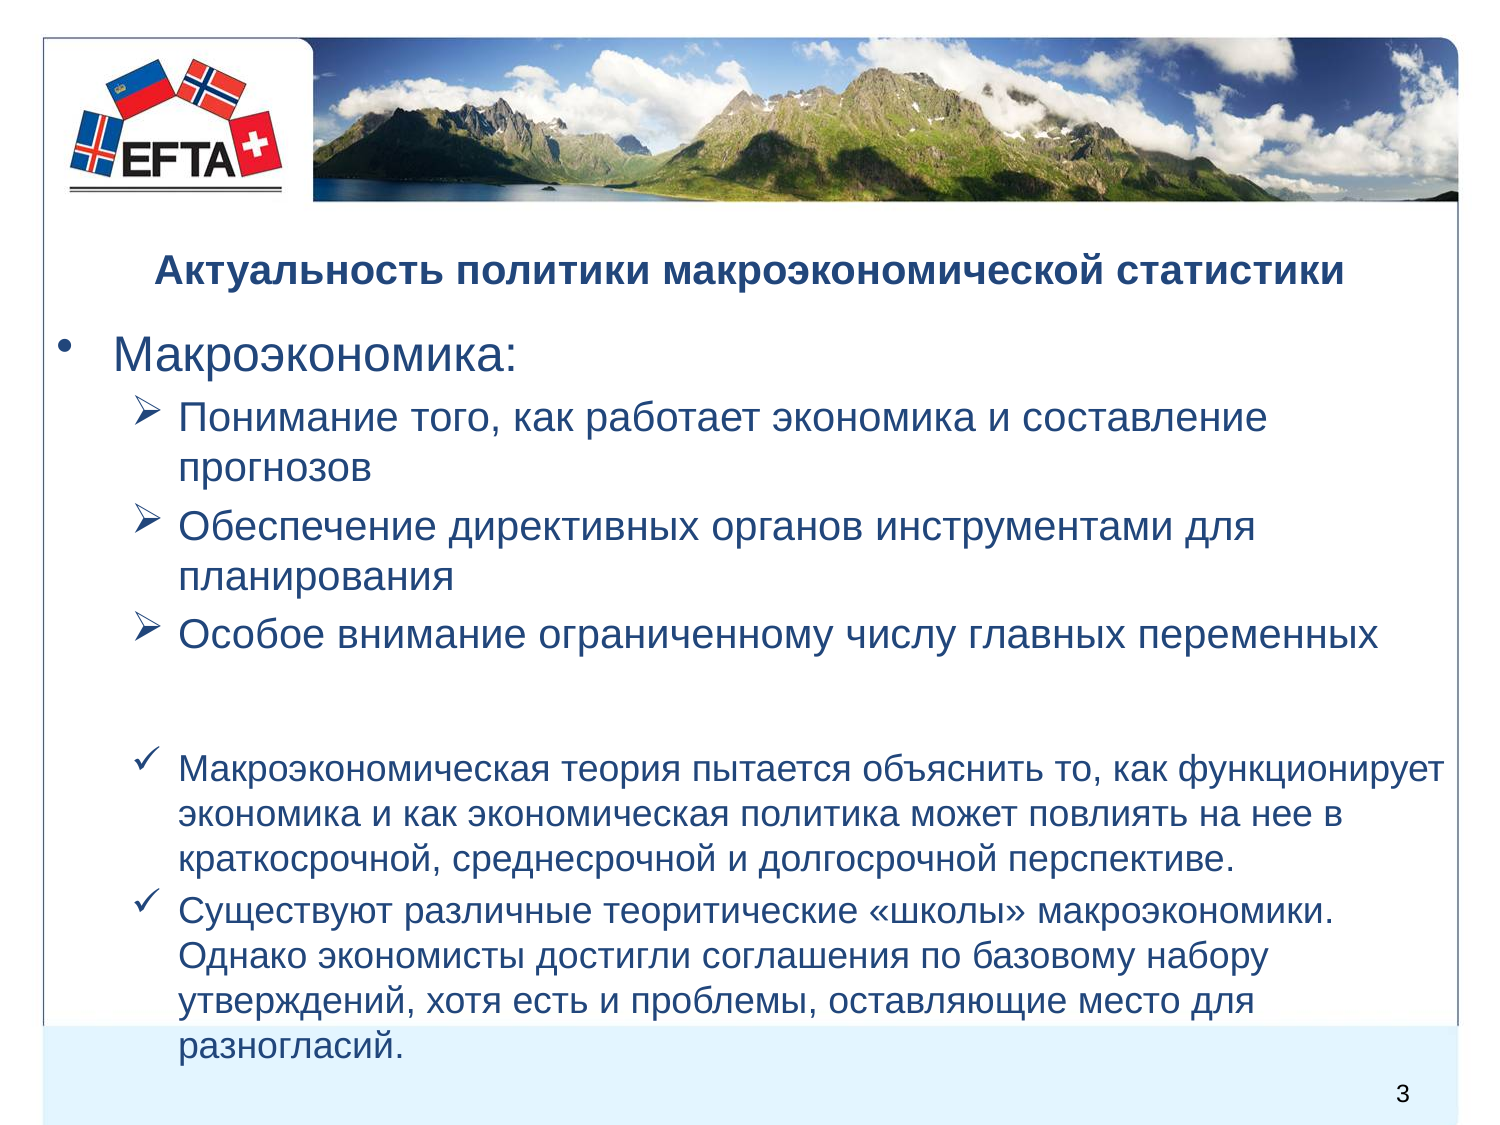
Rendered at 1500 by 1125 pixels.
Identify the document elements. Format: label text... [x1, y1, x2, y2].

list Макроэкономика: Понимание того, как работает экономика и составление прогнозов Обеспечение директивных органов инструментами для планирования Особое внимание ограниченному числу главных переменных Макроэкономическая теория пытается объяснить то, как функционирует экономика и как экономическая политика может повлиять на нее в краткосрочной, среднесрочной и долгосрочной перспективе. Существуют различные теоритические «школы» макроэкономики. Однако экономисты достигли соглашения по базовому набору утверждений, хотя есть и проблемы, оставляющие место для разногласий. [41, 314, 1471, 1059]
picture [0, 19, 1500, 1125]
title Актуальность политики макроэкономической статистики [75, 173, 1425, 314]
slide_number 3 [1074, 1070, 1425, 1125]
